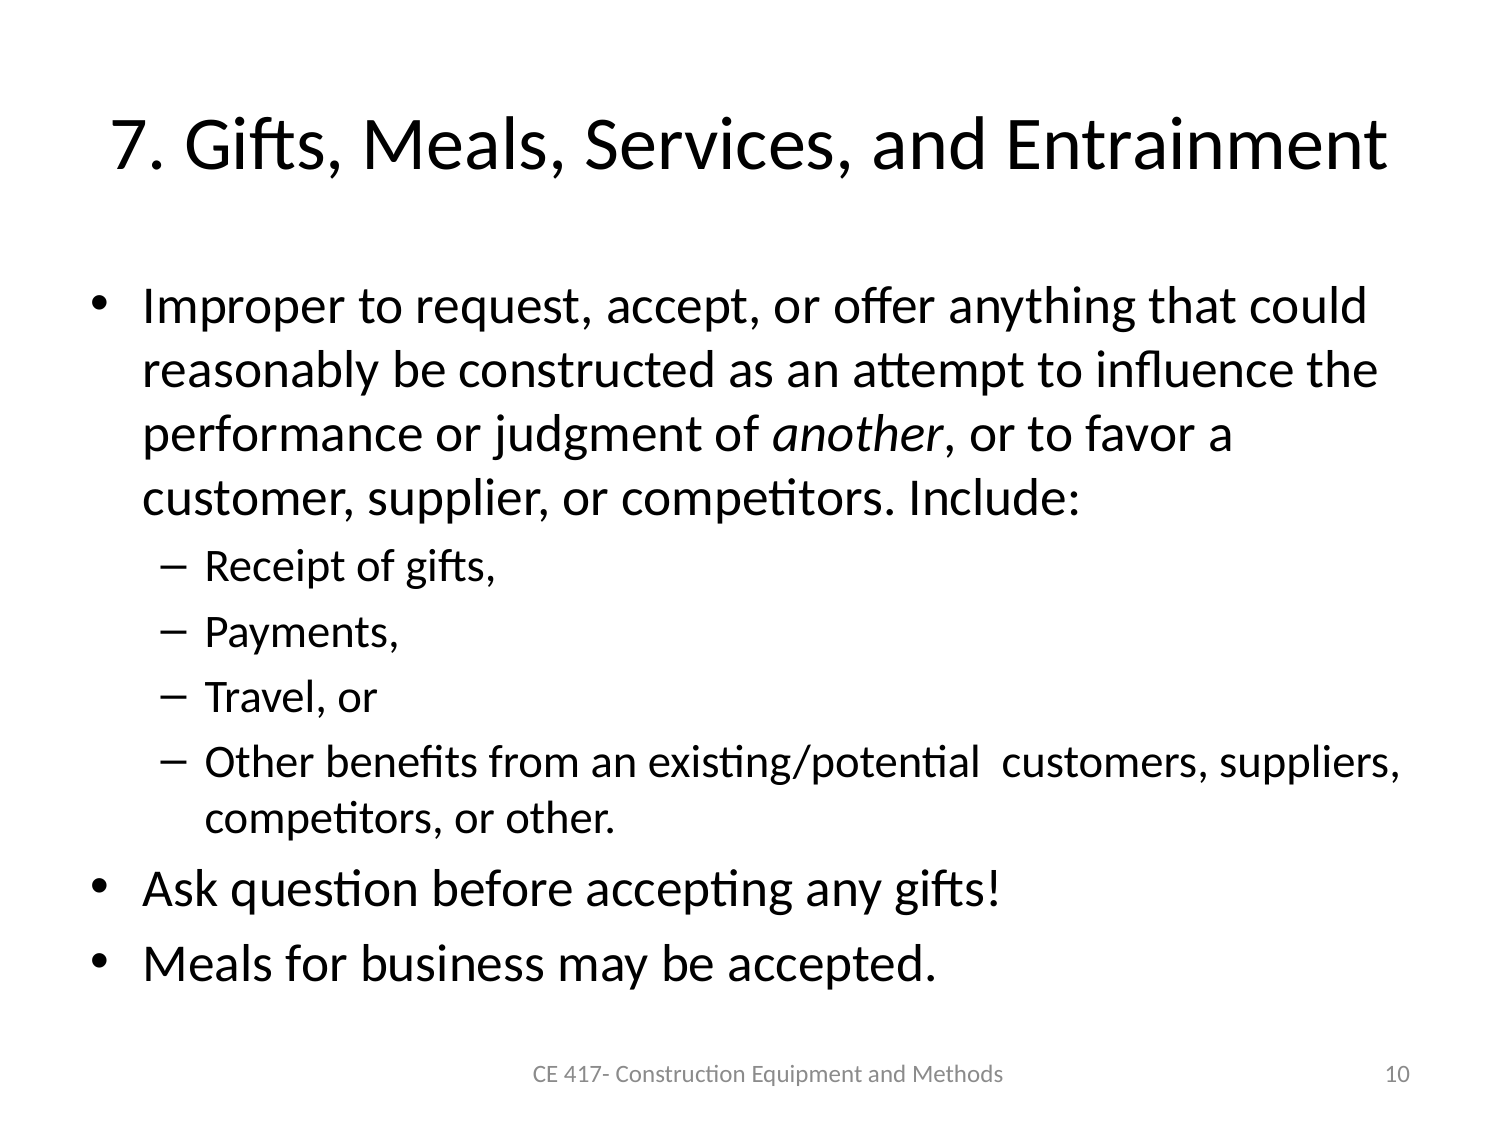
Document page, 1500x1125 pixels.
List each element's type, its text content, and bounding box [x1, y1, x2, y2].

title 7. Gifts, Meals, Services, and Entrainment [75, 45, 1425, 233]
footer CE 417- Construction Equipment and Methods [512, 1042, 1025, 1103]
list Improper to request, accept, or offer anything that could reasonably be constructed as an attempt to influence the performance or judgment of another, or to favor a customer, supplier, or competitors. Include: Receipt of gifts, Payments, Travel, or Other benefits from an existing/potential customers, suppliers, competitors, or other. Ask question before accepting any gifts! Meals for business may be accepted. [75, 262, 1425, 1005]
slide_number 10 [1074, 1042, 1425, 1103]
